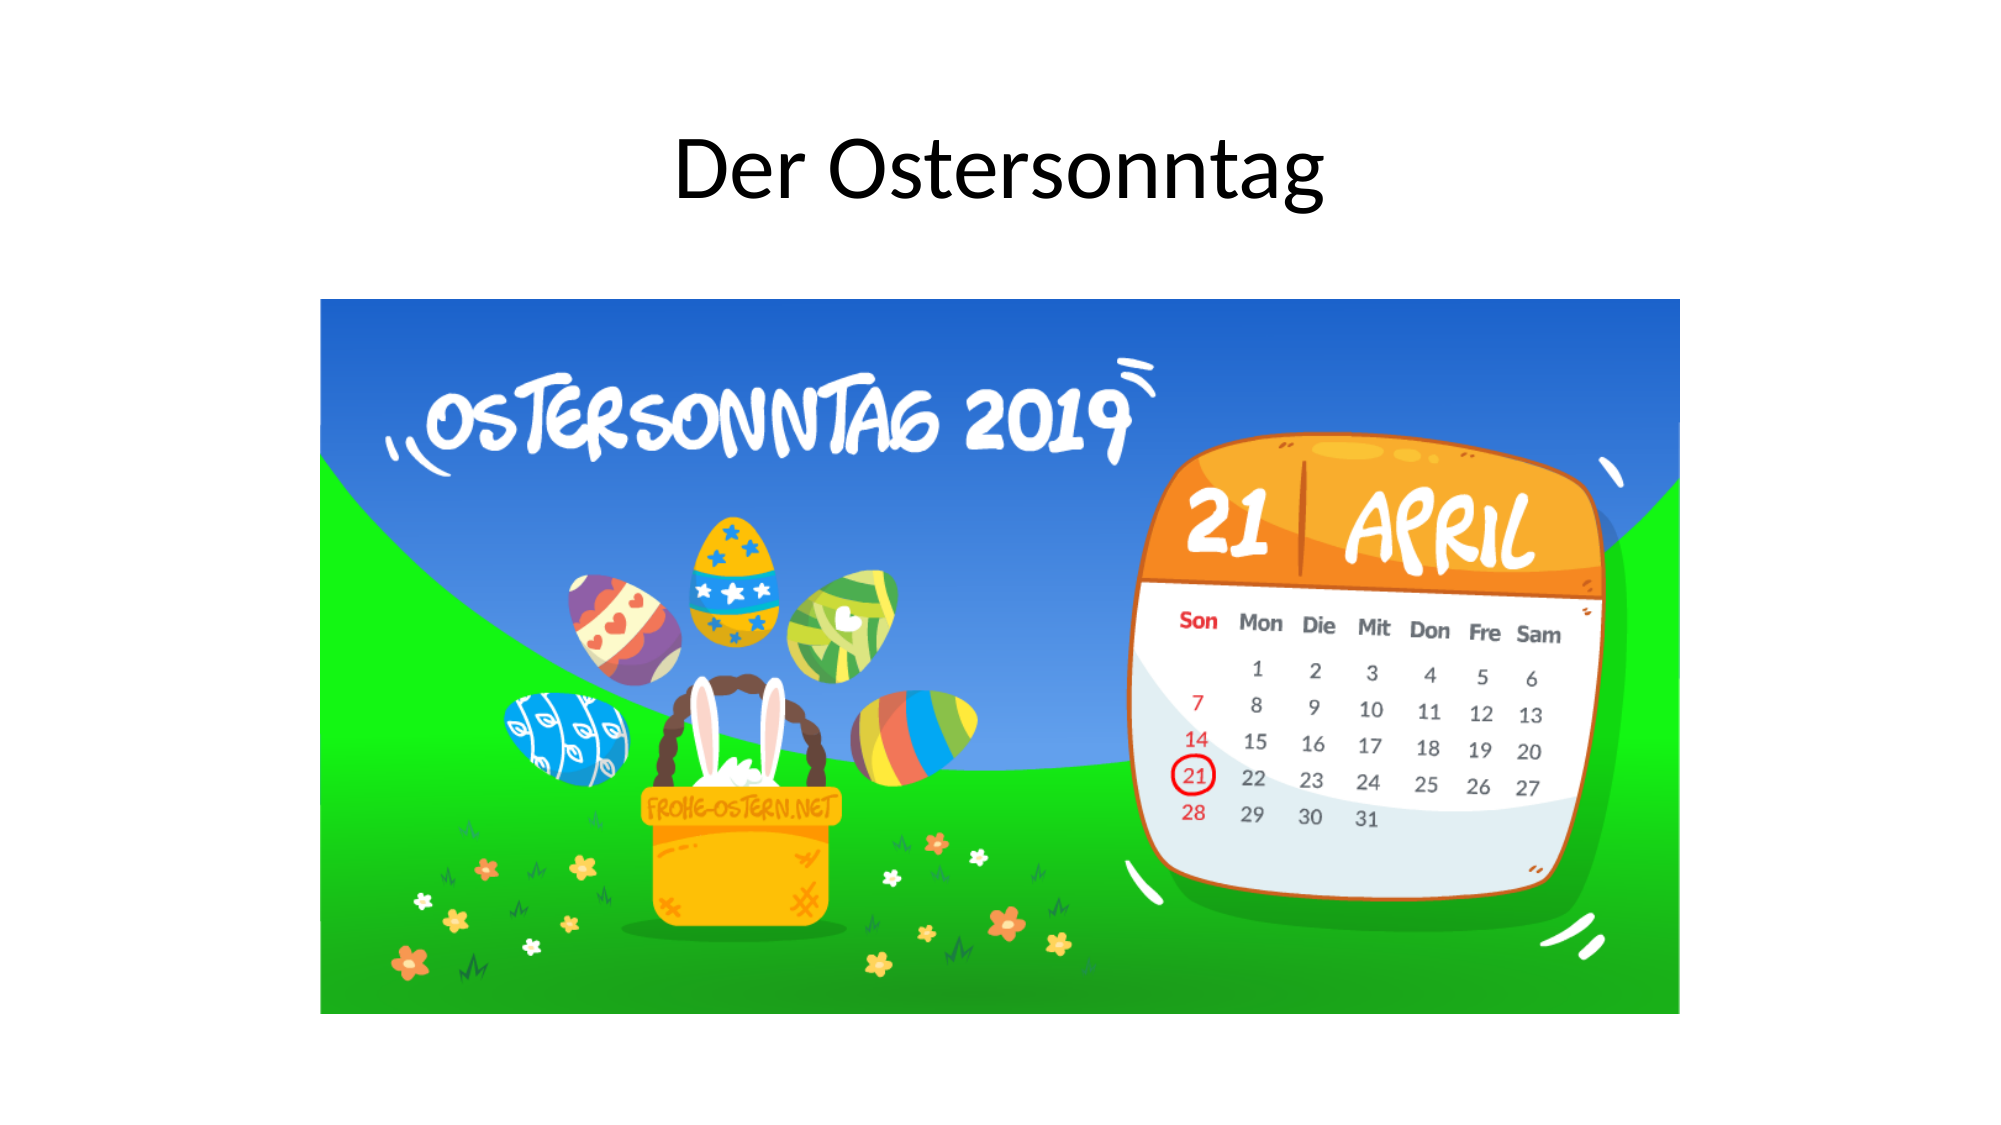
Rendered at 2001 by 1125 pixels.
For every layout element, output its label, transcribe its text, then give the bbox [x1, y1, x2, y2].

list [320, 299, 1680, 1014]
title Der Ostersonntag [137, 59, 1863, 278]
